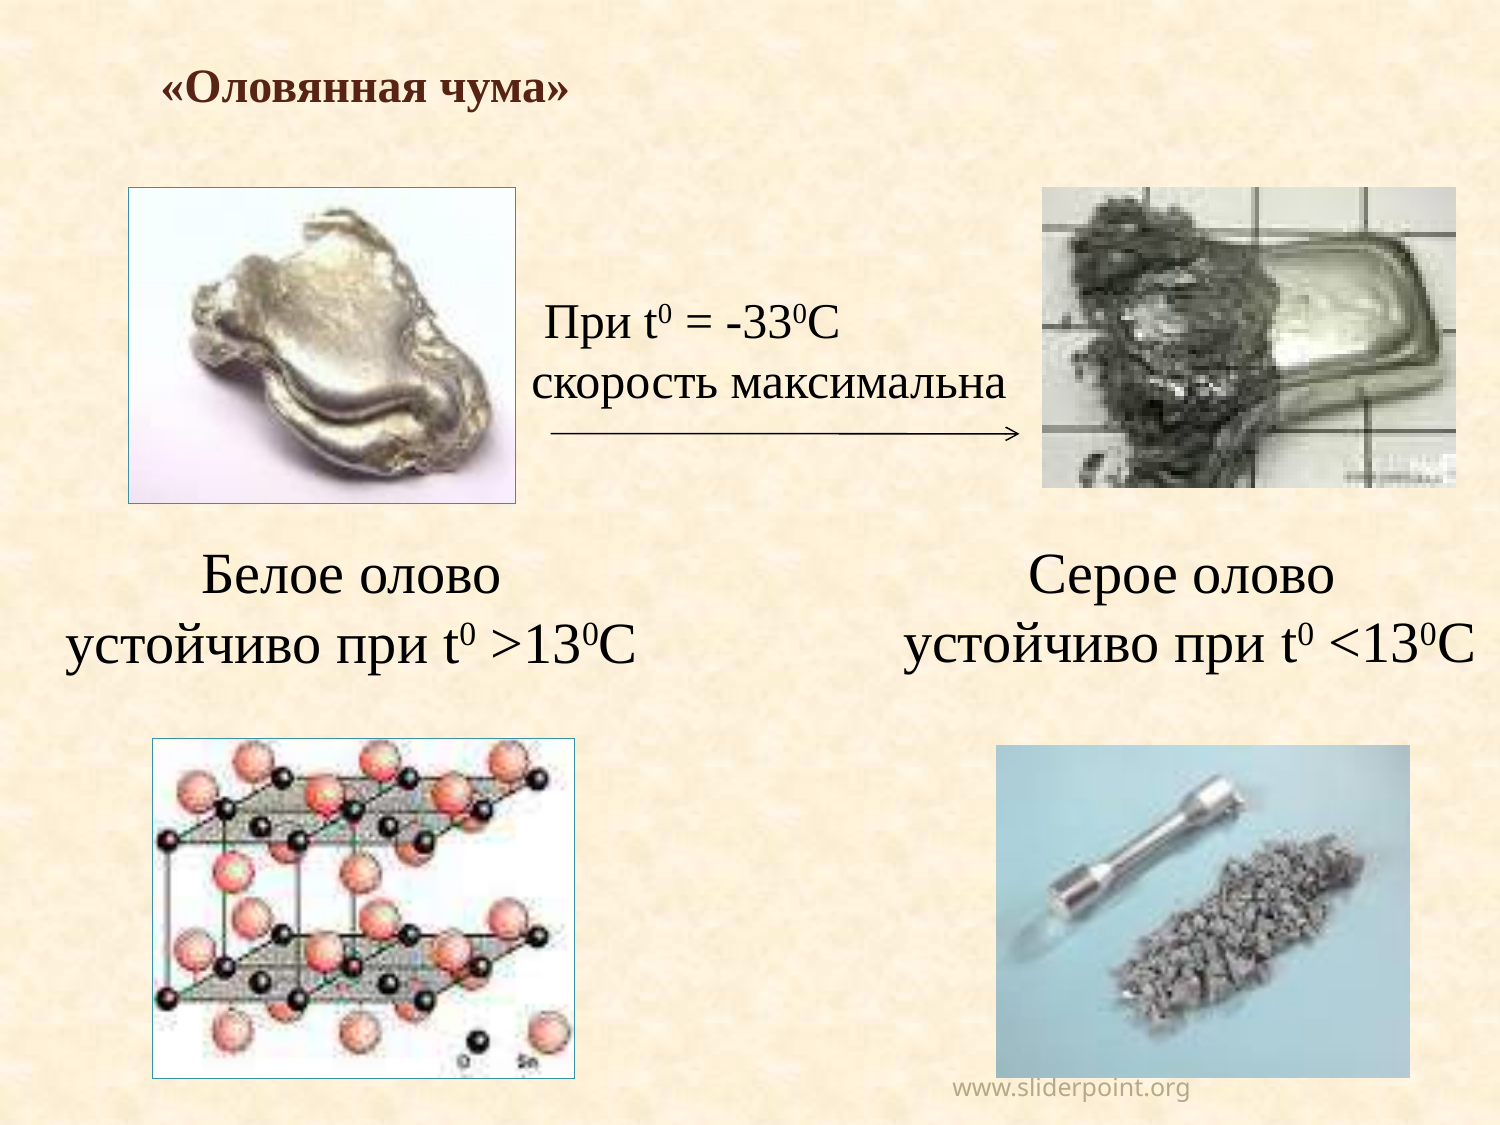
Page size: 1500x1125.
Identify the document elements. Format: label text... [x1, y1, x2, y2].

picture [0, 0, 1500, 1125]
text_box При t0 = -330С скорость максимальна [522, 281, 1035, 416]
footer www.sliderpoint.org [937, 1034, 1413, 1113]
text_box Серое олово устойчиво при t0 <130С [878, 527, 1500, 682]
title «Оловянная чума» [140, 46, 1371, 235]
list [995, 744, 1410, 1079]
text_box Белое олово устойчиво при t0 >130С [46, 527, 657, 682]
